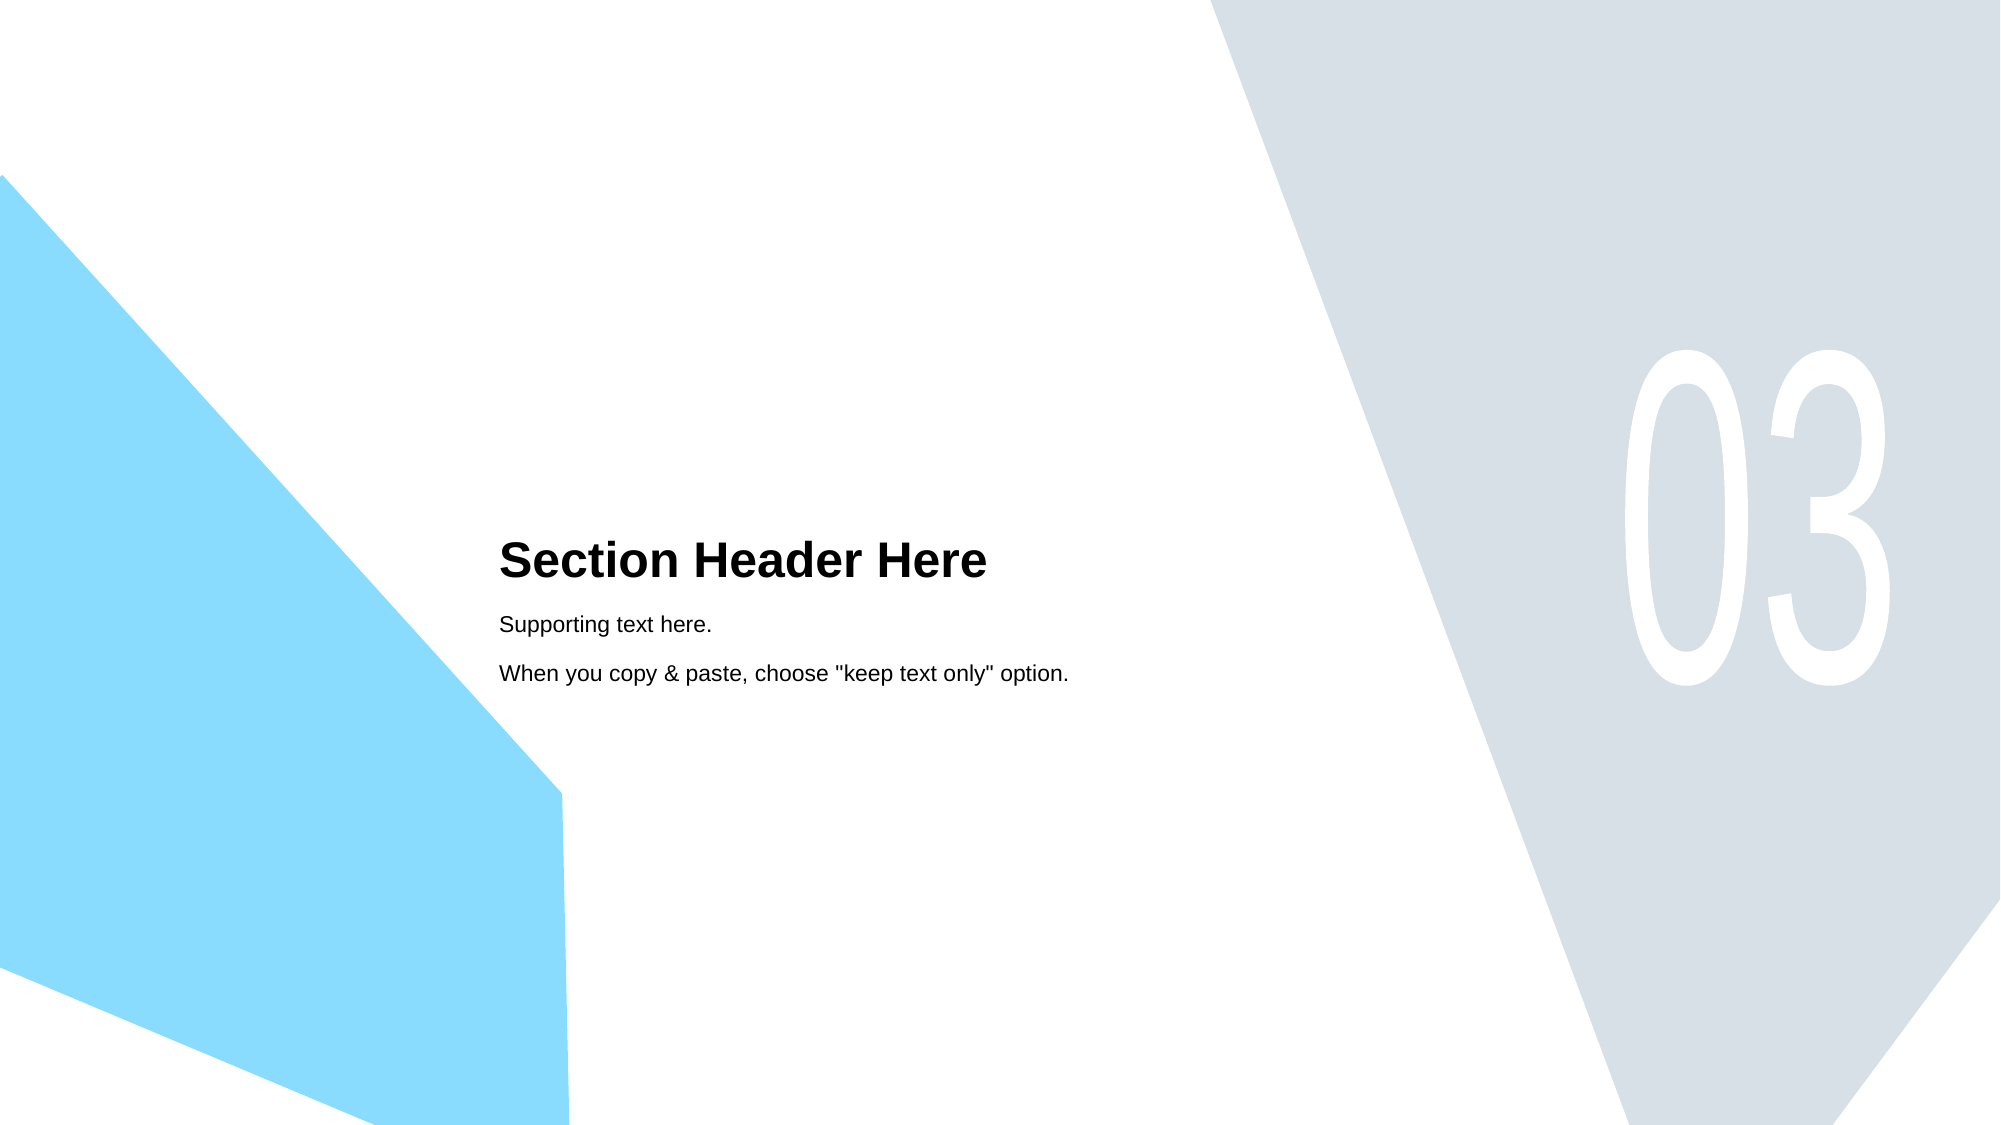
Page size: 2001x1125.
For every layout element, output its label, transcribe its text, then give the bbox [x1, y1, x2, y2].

list Supporting text here. When you copy & paste, choose "keep text only" option. [484, 602, 1359, 770]
title Section Header Here [484, 448, 1359, 596]
